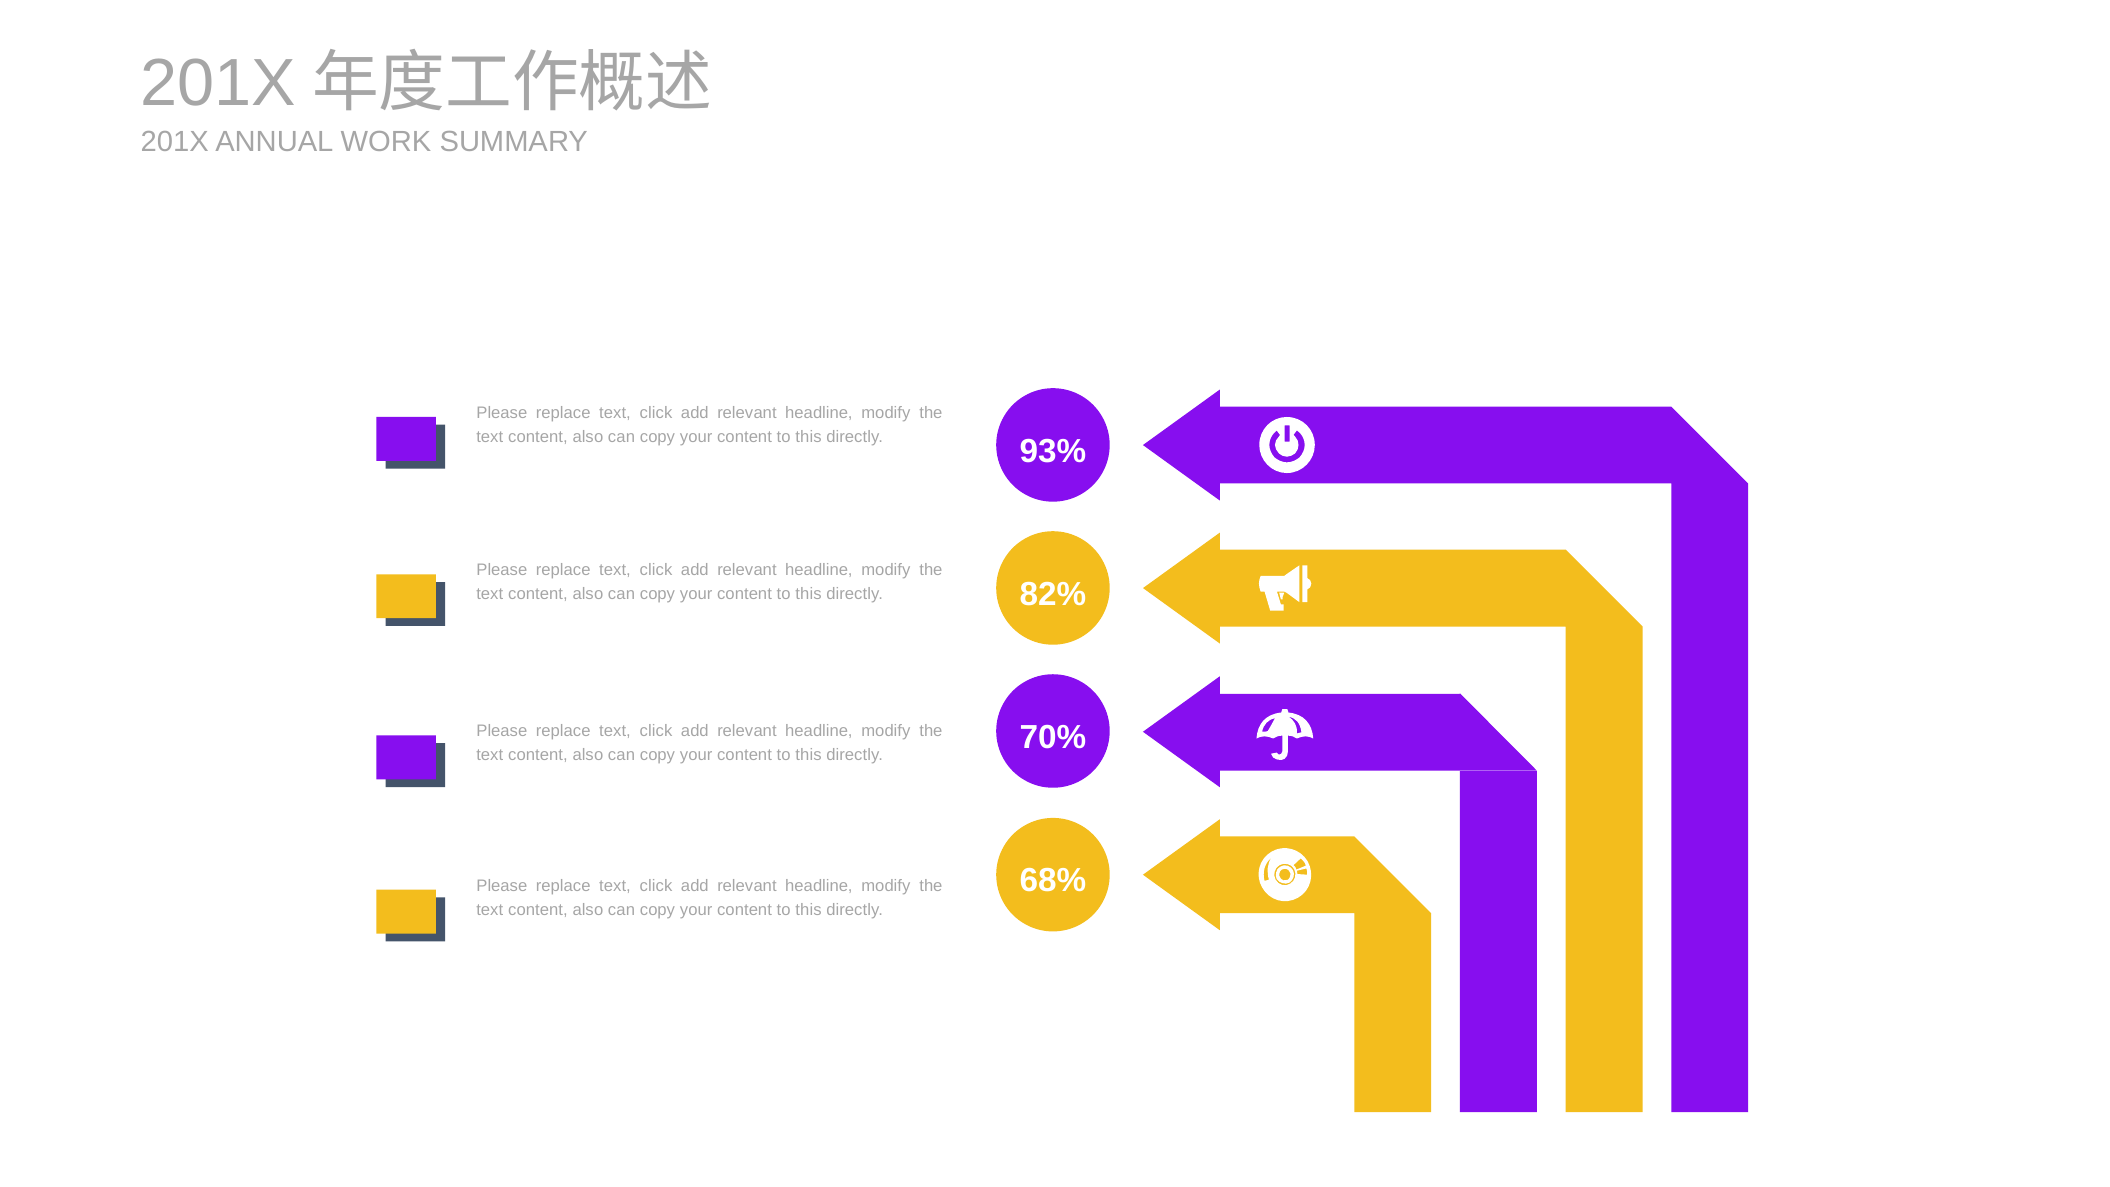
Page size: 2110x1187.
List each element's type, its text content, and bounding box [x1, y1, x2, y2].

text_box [996, 388, 1110, 502]
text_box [376, 574, 446, 626]
text_box 201X ANNUAL WORK SUMMARY [140, 122, 602, 158]
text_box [996, 674, 1110, 788]
text_box 201X年度工作概述 [140, 38, 789, 119]
text_box Please replace text, click add relevant headline, modify the text content, also can copy your content to this directly. [461, 708, 959, 772]
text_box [1142, 819, 1432, 1112]
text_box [1142, 389, 1749, 1112]
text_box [376, 735, 446, 788]
text_box Please replace text, click add relevant headline, modify the text content, also can copy your content to this directly. [461, 863, 959, 926]
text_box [996, 531, 1110, 645]
text_box Please replace text, click add relevant headline, modify the text content, also can copy your content to this directly. [461, 547, 959, 611]
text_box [376, 416, 446, 469]
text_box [996, 817, 1110, 932]
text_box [376, 889, 446, 942]
text_box Please replace text, click add relevant headline, modify the text content, also can copy your content to this directly. [461, 390, 959, 453]
